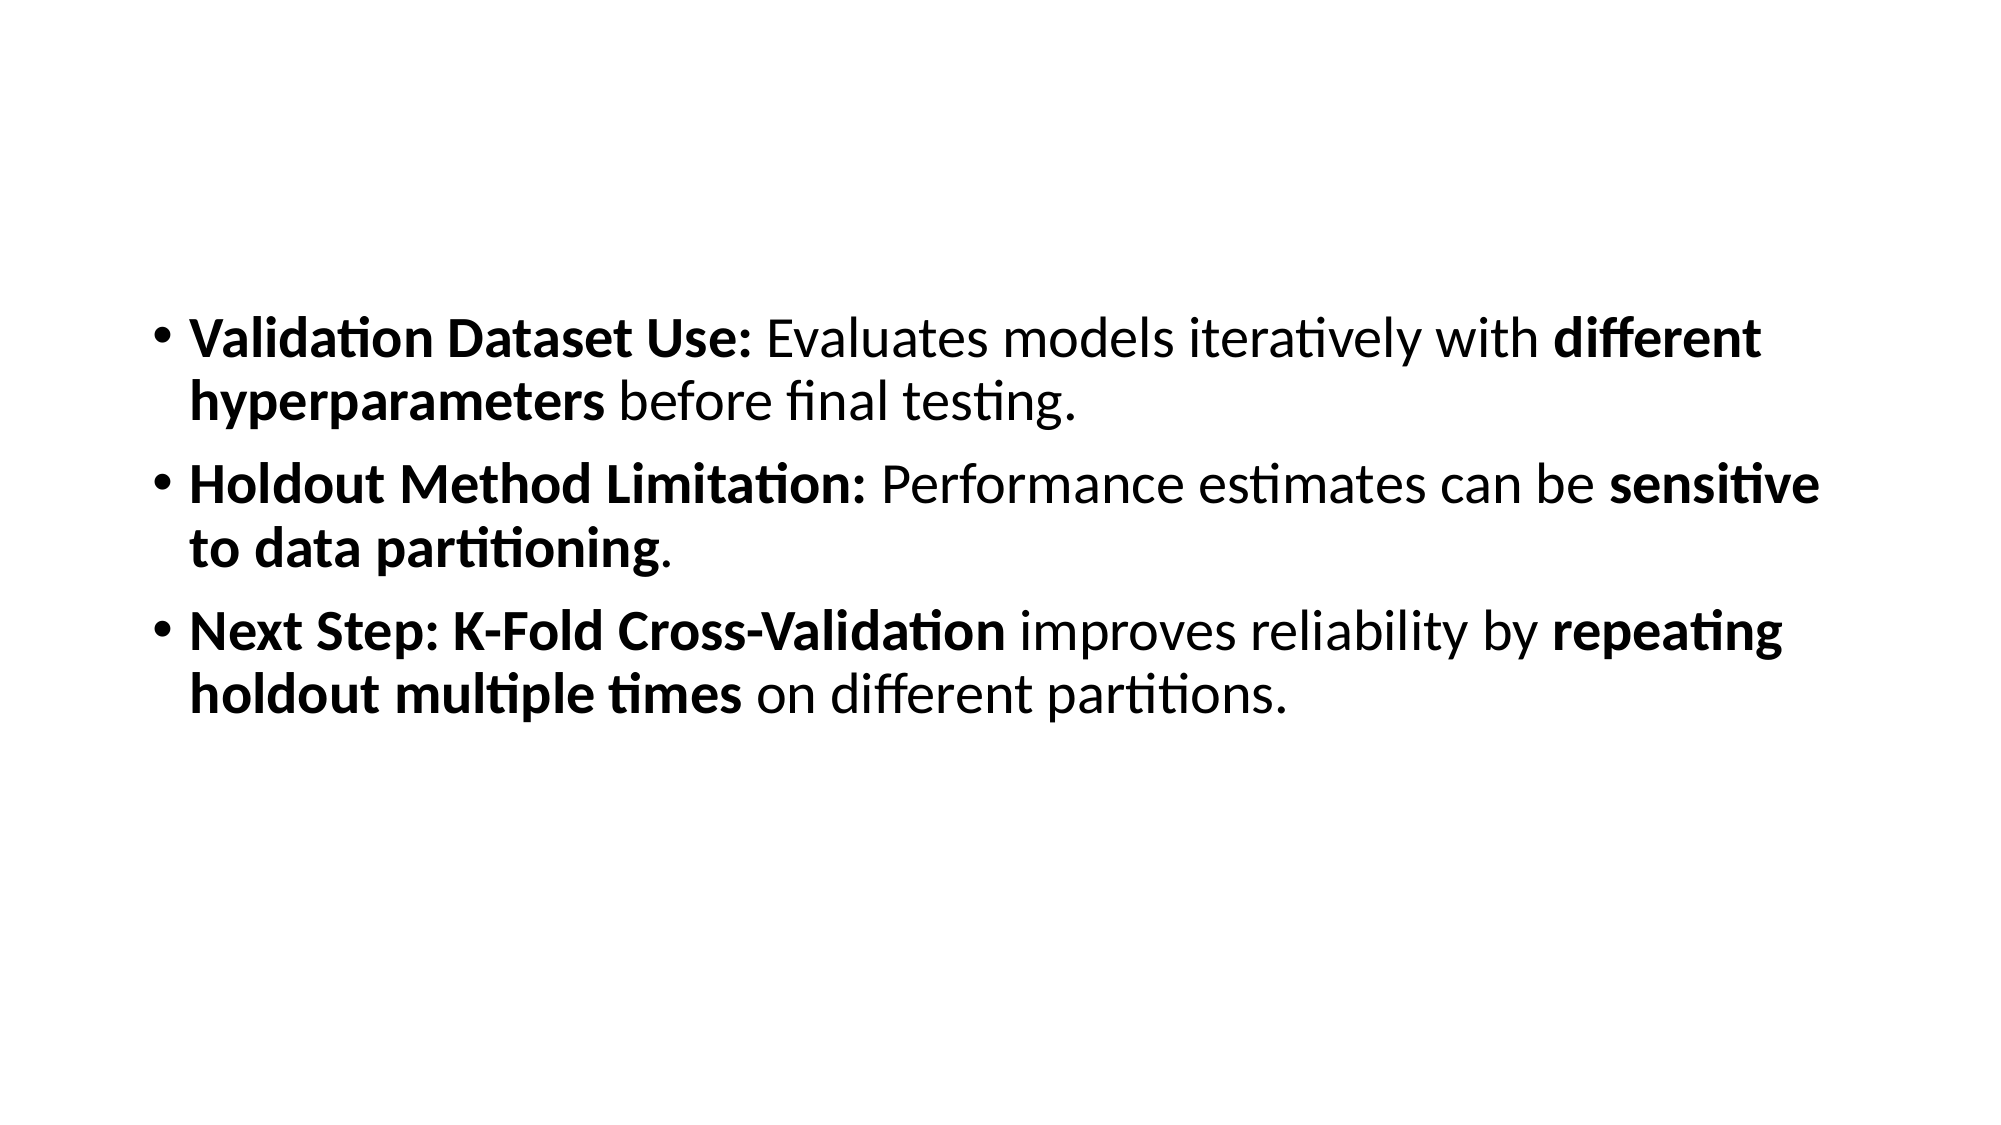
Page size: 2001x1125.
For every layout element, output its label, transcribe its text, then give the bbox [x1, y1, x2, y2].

list Validation Dataset Use: Evaluates models iteratively with different hyperparameters before final testing. Holdout Method Limitation: Performance estimates can be sensitive to data partitioning. Next Step: K-Fold Cross-Validation improves reliability by repeating holdout multiple times on different partitions. [137, 299, 1863, 1014]
